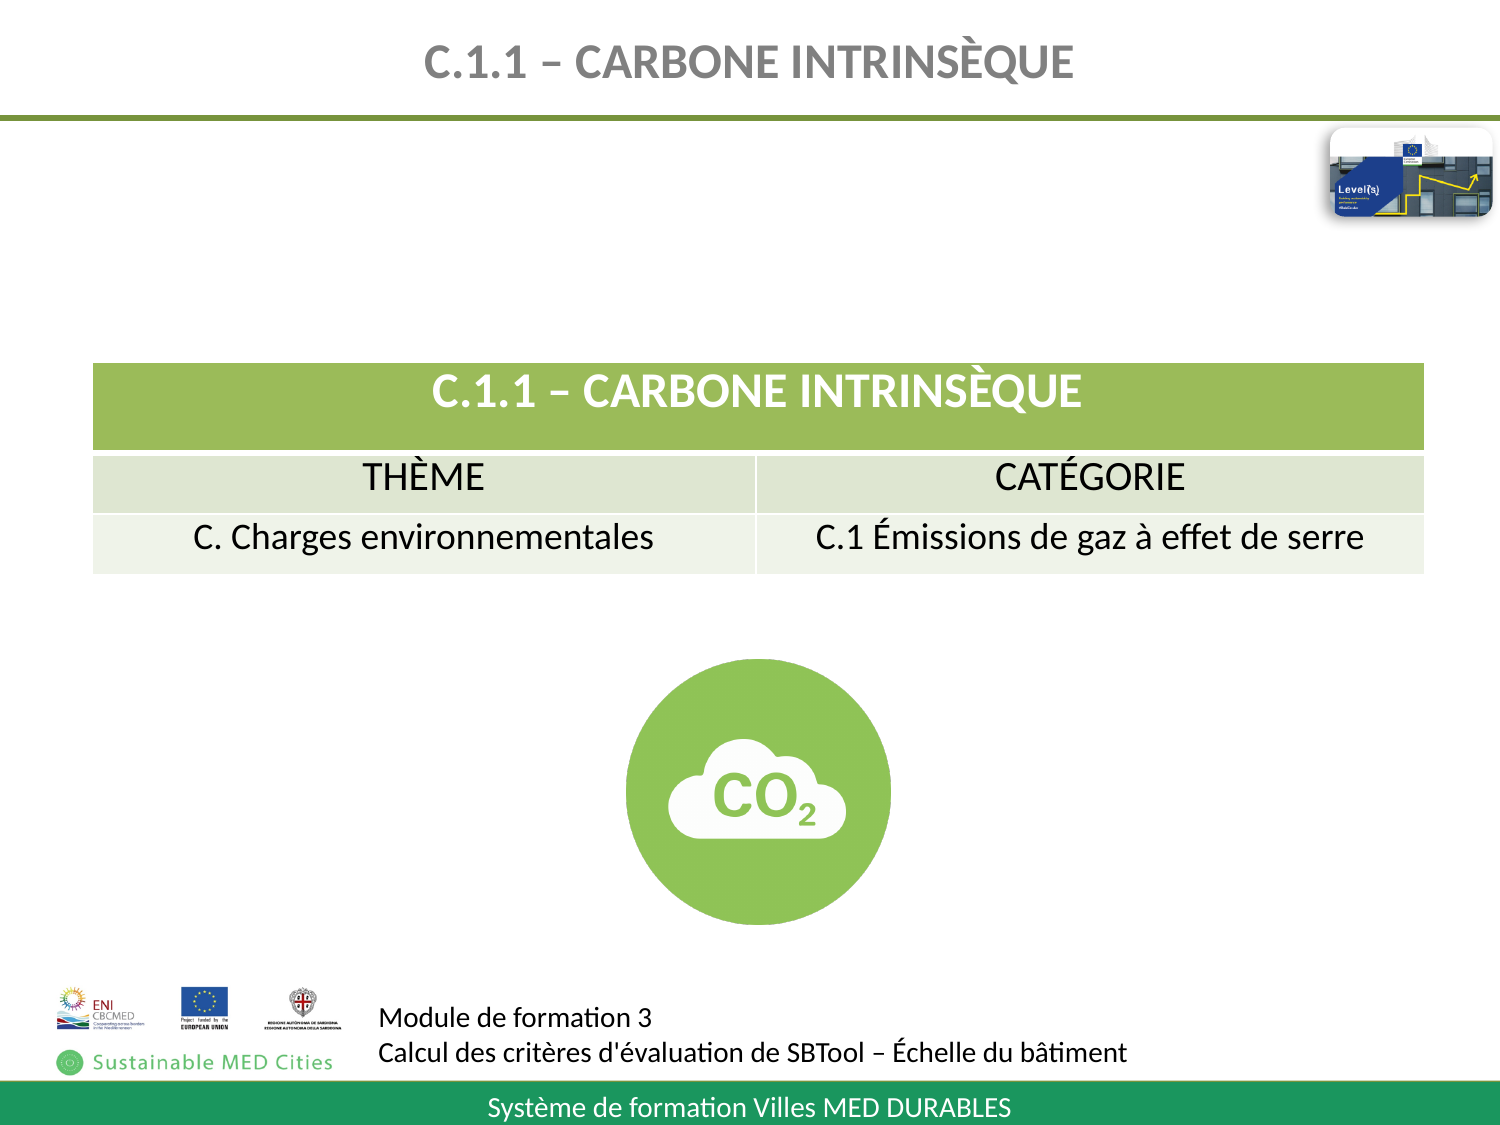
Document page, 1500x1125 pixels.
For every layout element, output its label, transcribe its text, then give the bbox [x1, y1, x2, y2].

table_cell C.1 Émissions de gaz à effet de serre [757, 515, 1424, 574]
table_cell C. Charges environnementales [93, 515, 755, 574]
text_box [0, 972, 1500, 1125]
picture [621, 655, 895, 929]
list [43, 262, 1425, 944]
table_header C.1.1 – CARBONE INTRINSÈQUE [93, 363, 1424, 450]
table_cell THÈME [93, 456, 755, 513]
picture [1329, 127, 1493, 217]
title C.1.1 – CARBONE INTRINSÈQUE [0, 0, 1500, 117]
table_cell CATÉGORIE [757, 456, 1424, 513]
